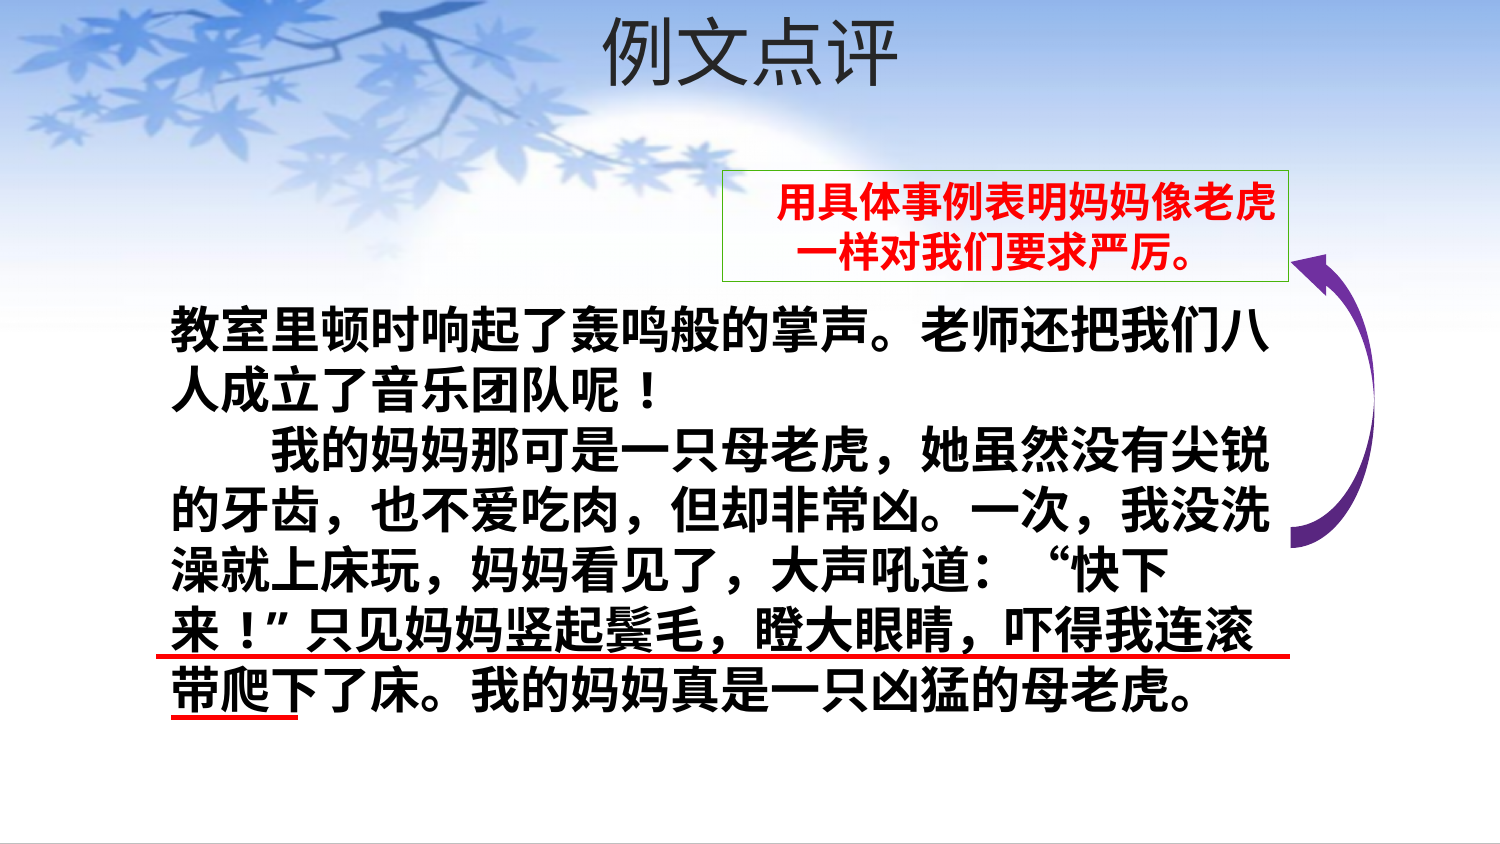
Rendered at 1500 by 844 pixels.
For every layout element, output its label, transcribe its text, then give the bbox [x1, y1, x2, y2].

picture [0, 0, 1500, 844]
text_box 用具体事例表明妈妈像老虎一样对我们要求严厉。 [722, 170, 1289, 282]
text_box 教室里顿时响起了轰鸣般的掌声。老师还把我们八人成立了音乐团队呢! 我的妈妈那可是一只母老虎，她虽然没有尖锐的牙齿，也不爱吃肉，但却非常凶。一次，我没洗澡就上床玩，妈妈看见了，大声吼道：“快下来!”只见妈妈竖起鬓毛，瞪大眼睛，吓得我连滚带爬下了床。我的妈妈真是一只凶猛的母老虎。 [155, 291, 1291, 727]
title 例文点评 [103, 0, 1397, 102]
text_box [1288, 252, 1376, 550]
